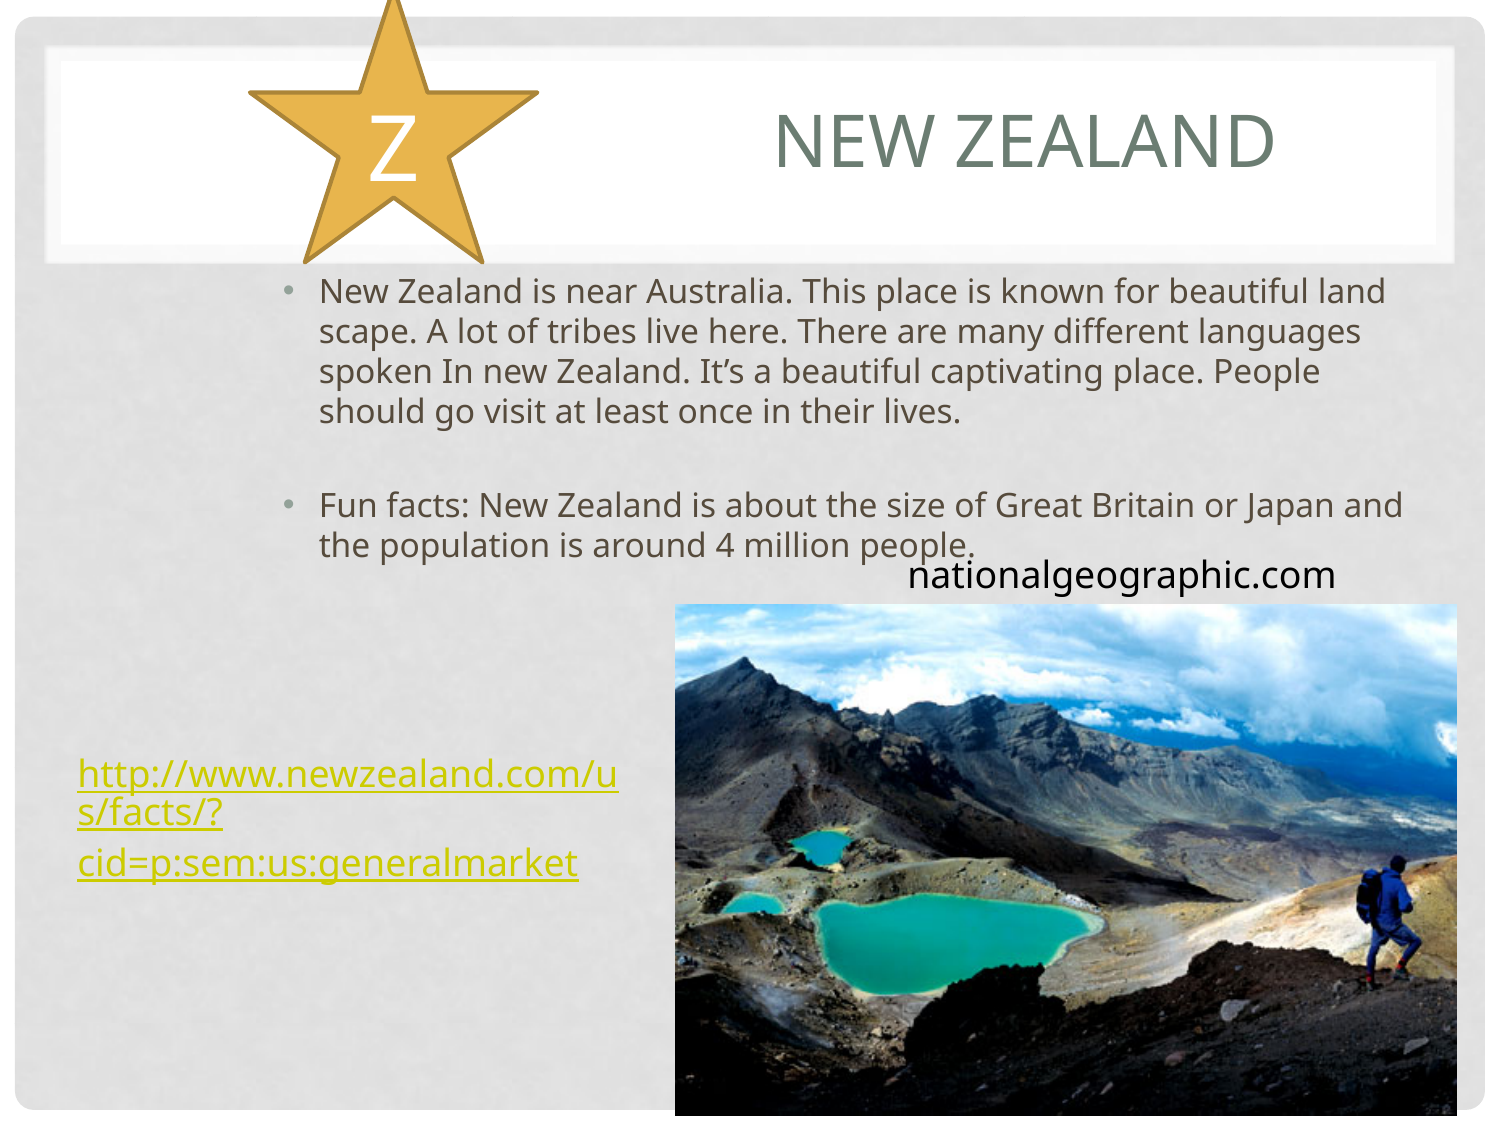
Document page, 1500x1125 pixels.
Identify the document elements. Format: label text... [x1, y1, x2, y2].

text_box Z [247, 0, 540, 265]
text_box nationalgeographic.com [892, 543, 1353, 604]
title New Zealand [624, 45, 1425, 233]
text_box http://www.newzealand.com/us/facts/?cid=p:sem:us:generalmarket [62, 742, 638, 905]
picture [674, 604, 1457, 1117]
list New Zealand is near Australia. This place is known for beautiful land scape. A lot of tribes live here. There are many different languages spoken In new Zealand. It’s a beautiful captivating place. People should go visit at least once in their lives. Fun facts: New Zealand is about the size of Great Britain or Japan and the population is around 4 million people. [249, 262, 1425, 574]
